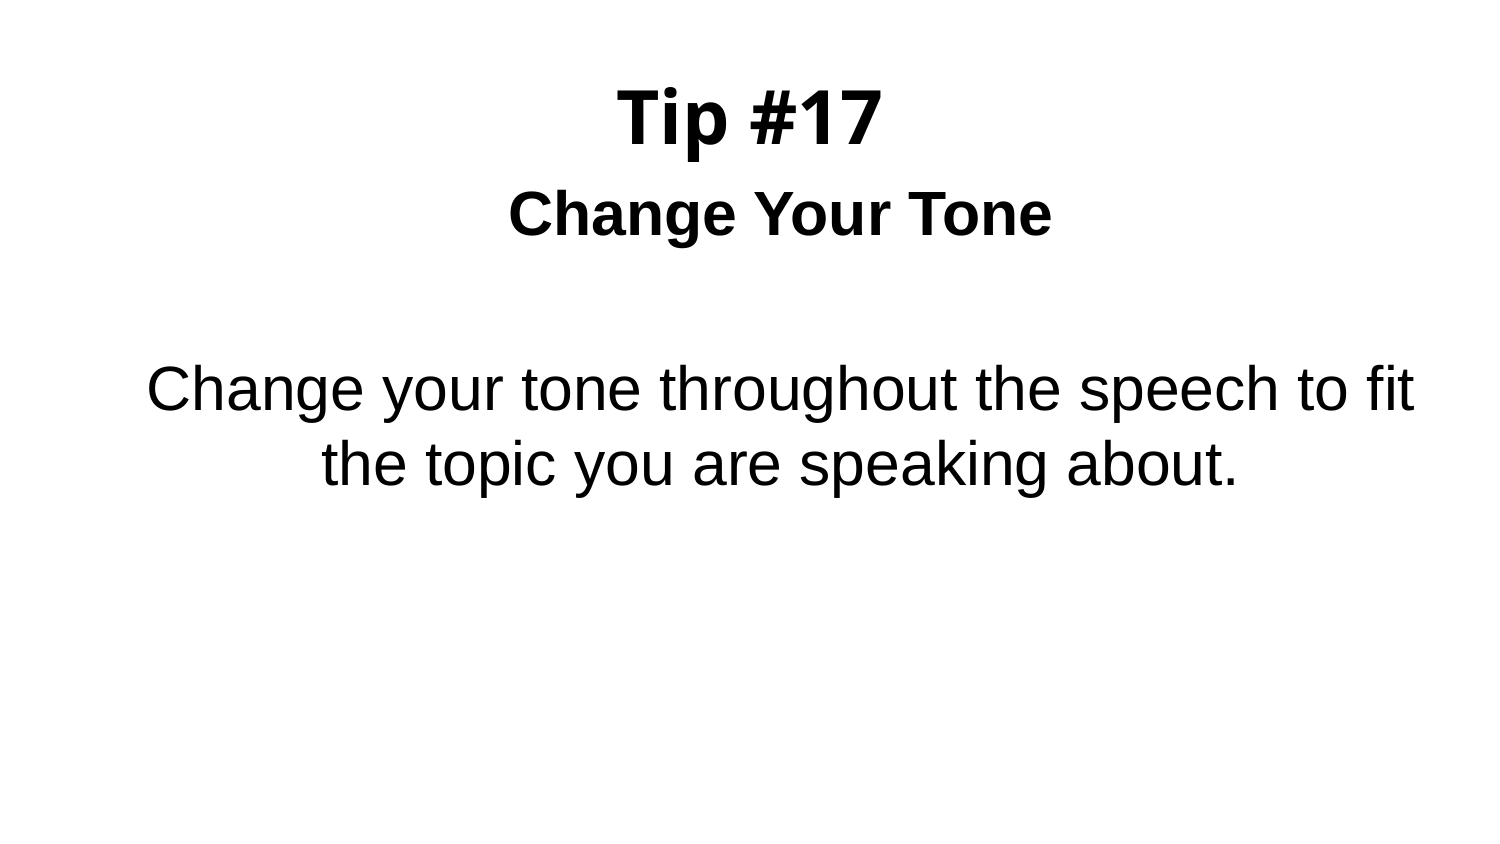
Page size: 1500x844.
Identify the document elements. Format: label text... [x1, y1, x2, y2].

list Change Your Tone Change your tone throughout the speech to fit the topic you are speaking about. [106, 70, 1457, 754]
title Tip #17 [75, 33, 1425, 175]
